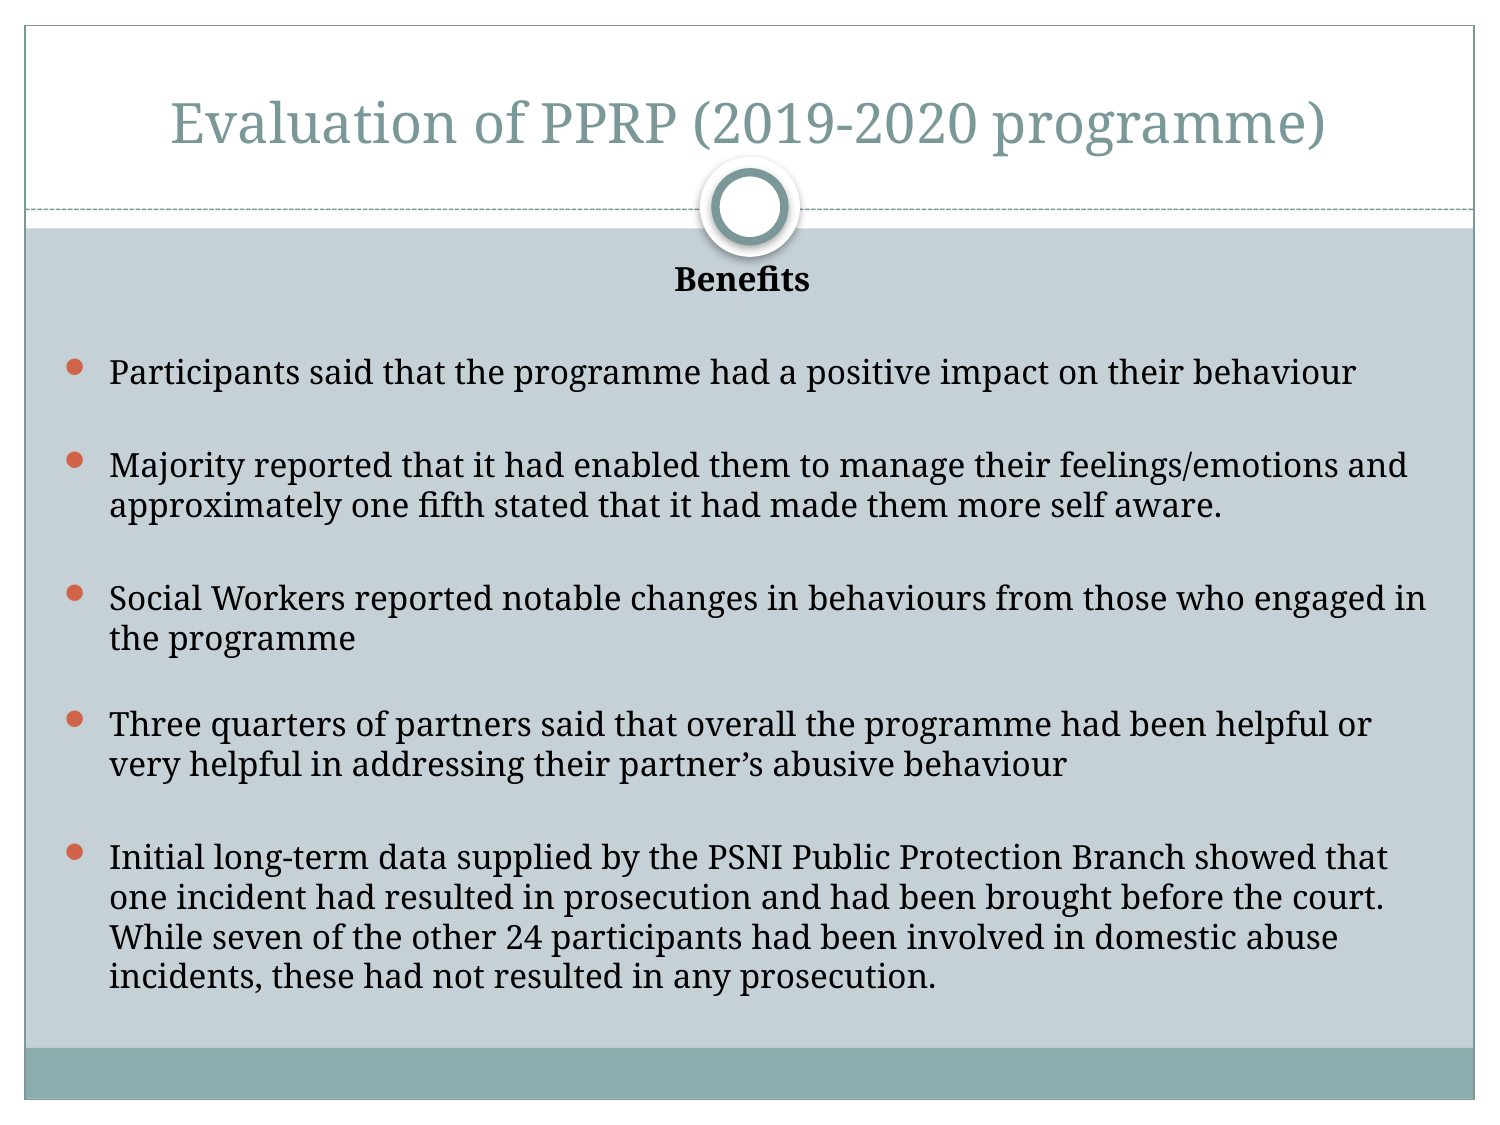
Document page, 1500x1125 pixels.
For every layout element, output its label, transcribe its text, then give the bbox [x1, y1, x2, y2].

title Evaluation of PPRP (2019-2020 programme) [49, 37, 1450, 162]
list Benefits Participants said that the programme had a positive impact on their behaviour Majority reported that it had enabled them to manage their feelings/emotions and approximately one fifth stated that it had made them more self aware. Social Workers reported notable changes in behaviours from those who engaged in the programme Three quarters of partners said that overall the programme had been helpful or very helpful in addressing their partner’s abusive behaviour Initial long-term data supplied by the PSNI Public Protection Branch showed that one incident had resulted in prosecution and had been brought before the court. While seven of the other 24 participants had been involved in domestic abuse incidents, these had not resulted in any prosecution. [49, 250, 1445, 1047]
